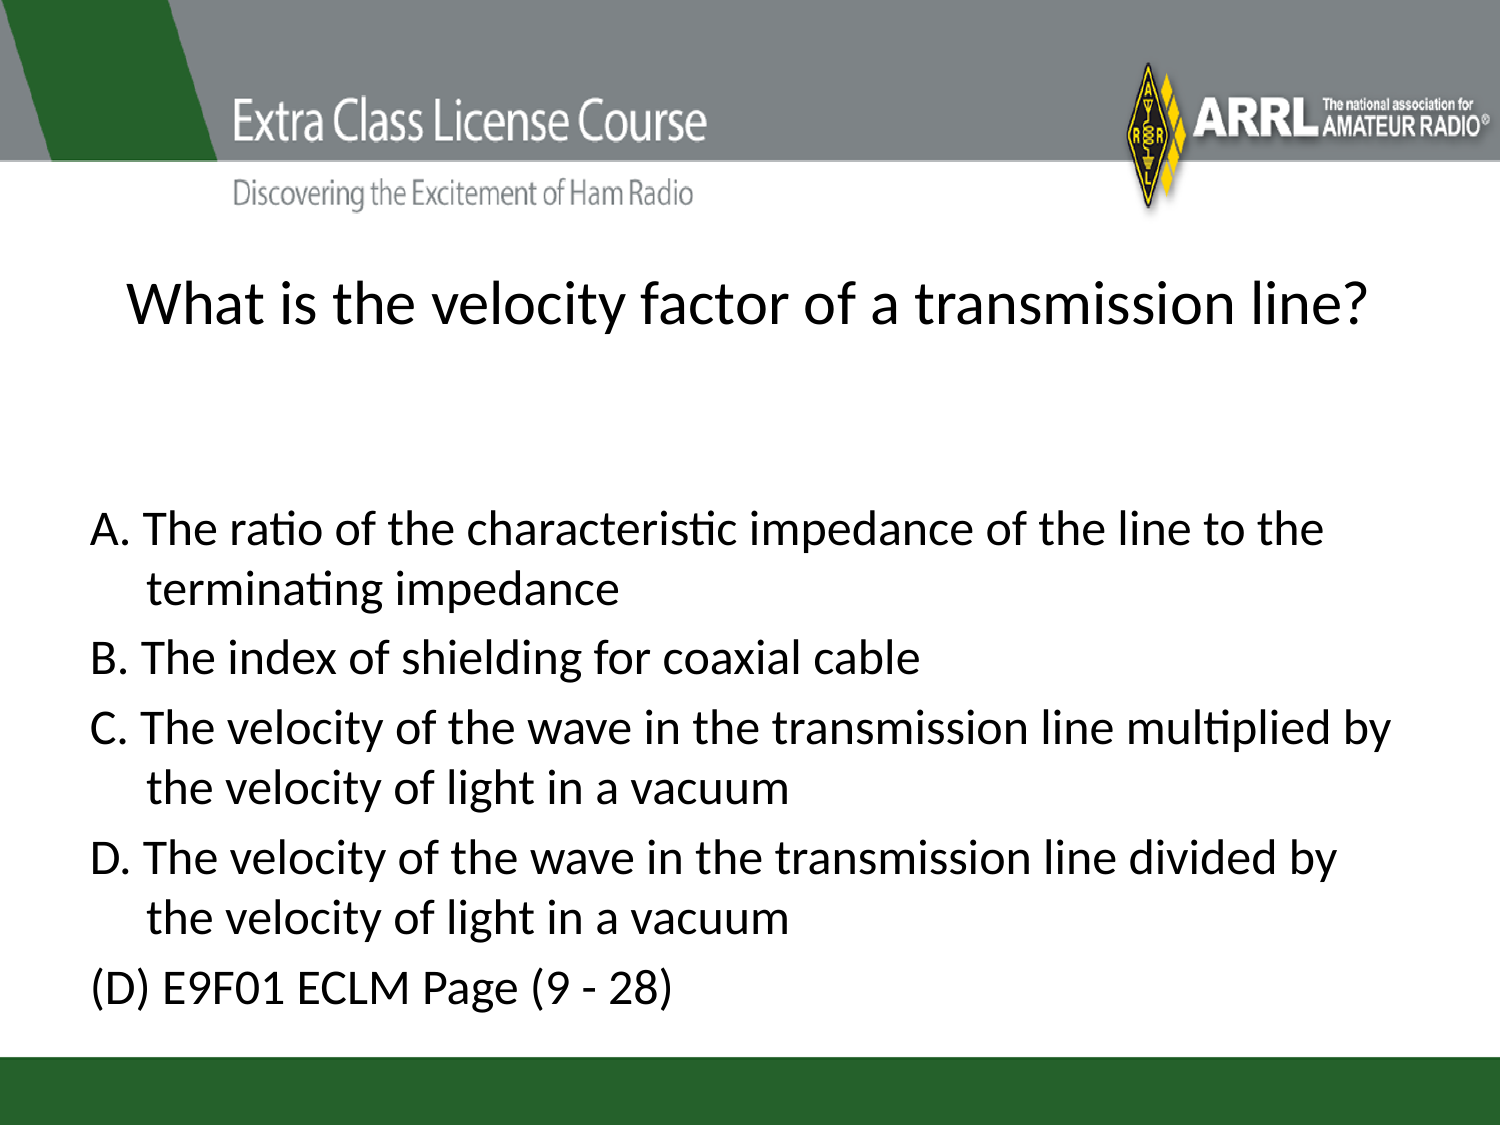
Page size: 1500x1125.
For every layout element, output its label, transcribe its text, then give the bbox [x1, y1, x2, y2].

picture [0, 0, 1500, 1125]
list A. The ratio of the characteristic impedance of the line to the terminating impedance B. The index of shielding for coaxial cable C. The velocity of the wave in the transmission line multiplied by the velocity of light in a vacuum D. The velocity of the wave in the transmission line divided by the velocity of light in a vacuum (D) E9F01 ECLM Page (9 - 28) [75, 487, 1425, 1005]
title What is the velocity factor of a transmission line? [75, 254, 1425, 435]
